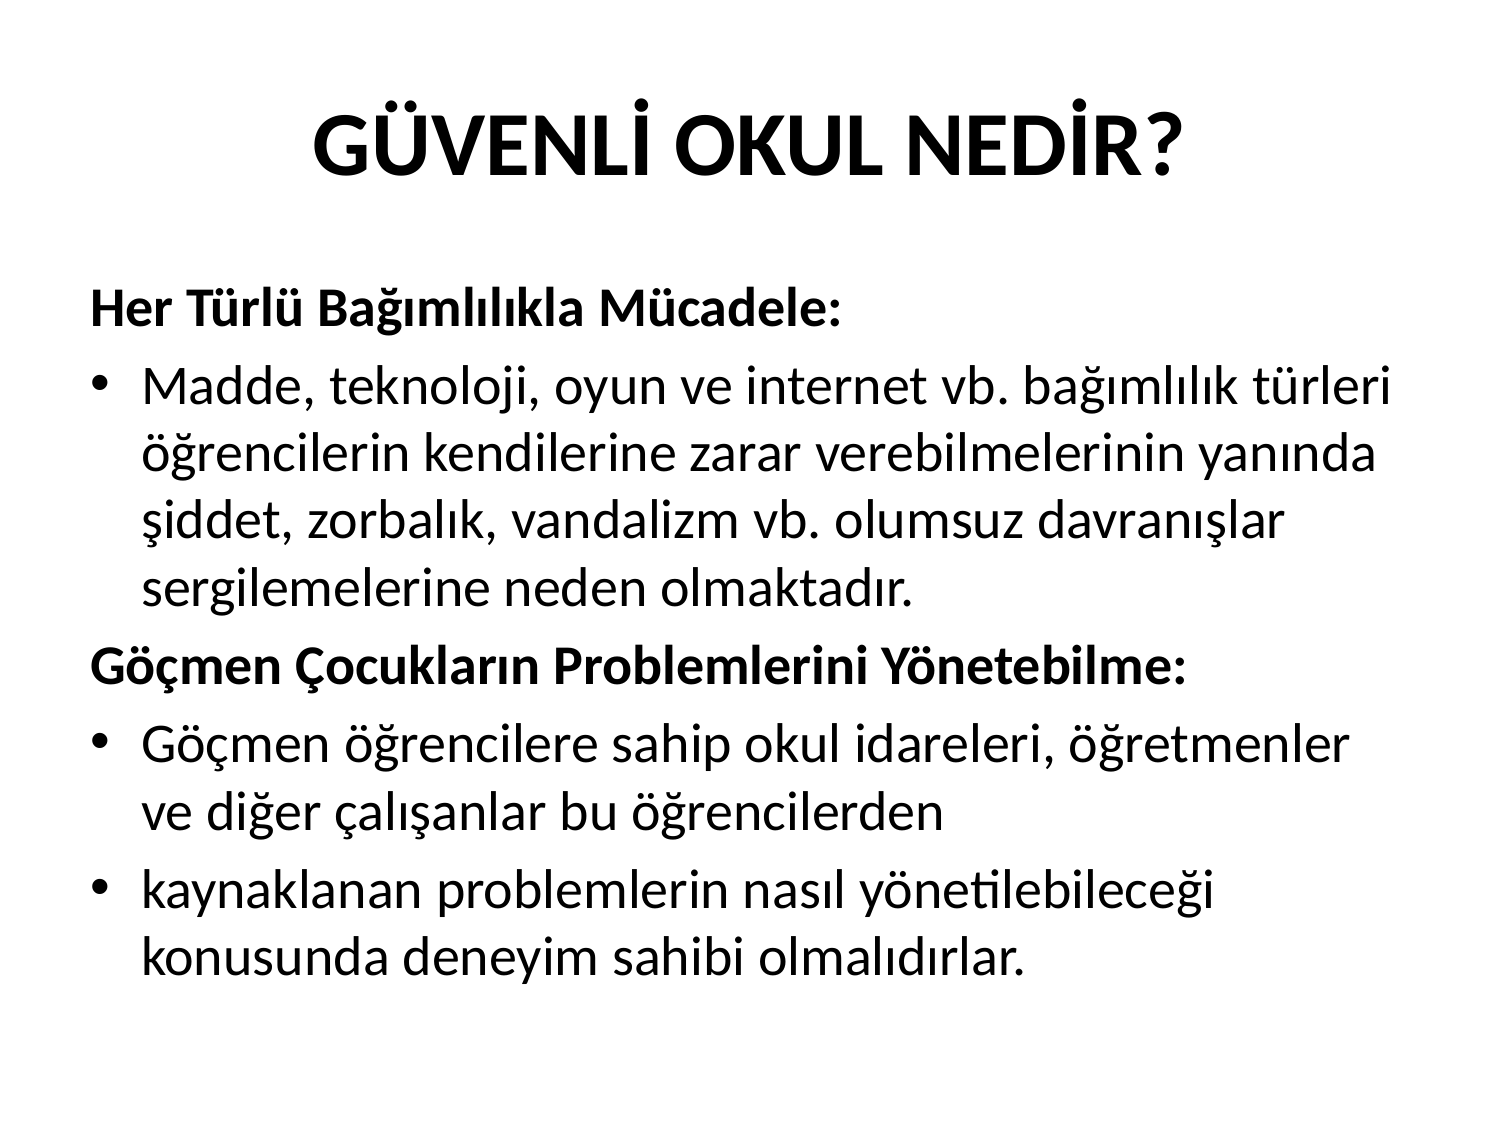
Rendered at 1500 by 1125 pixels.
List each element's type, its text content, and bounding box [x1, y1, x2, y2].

list Her Türlü Bağımlılıkla Mücadele: Madde, teknoloji, oyun ve internet vb. bağımlılık türleri öğrencilerin kendilerine zarar verebilmelerinin yanında şiddet, zorbalık, vandalizm vb. olumsuz davranışlar sergilemelerine neden olmaktadır. Göçmen Çocukların Problemlerini Yönetebilme: Göçmen öğrencilere sahip okul idareleri, öğretmenler ve diğer çalışanlar bu öğrencilerden kaynaklanan problemlerin nasıl yönetilebileceği konusunda deneyim sahibi olmalıdırlar. [75, 262, 1425, 1005]
title GÜVENLİ OKUL NEDİR? [75, 45, 1425, 233]
